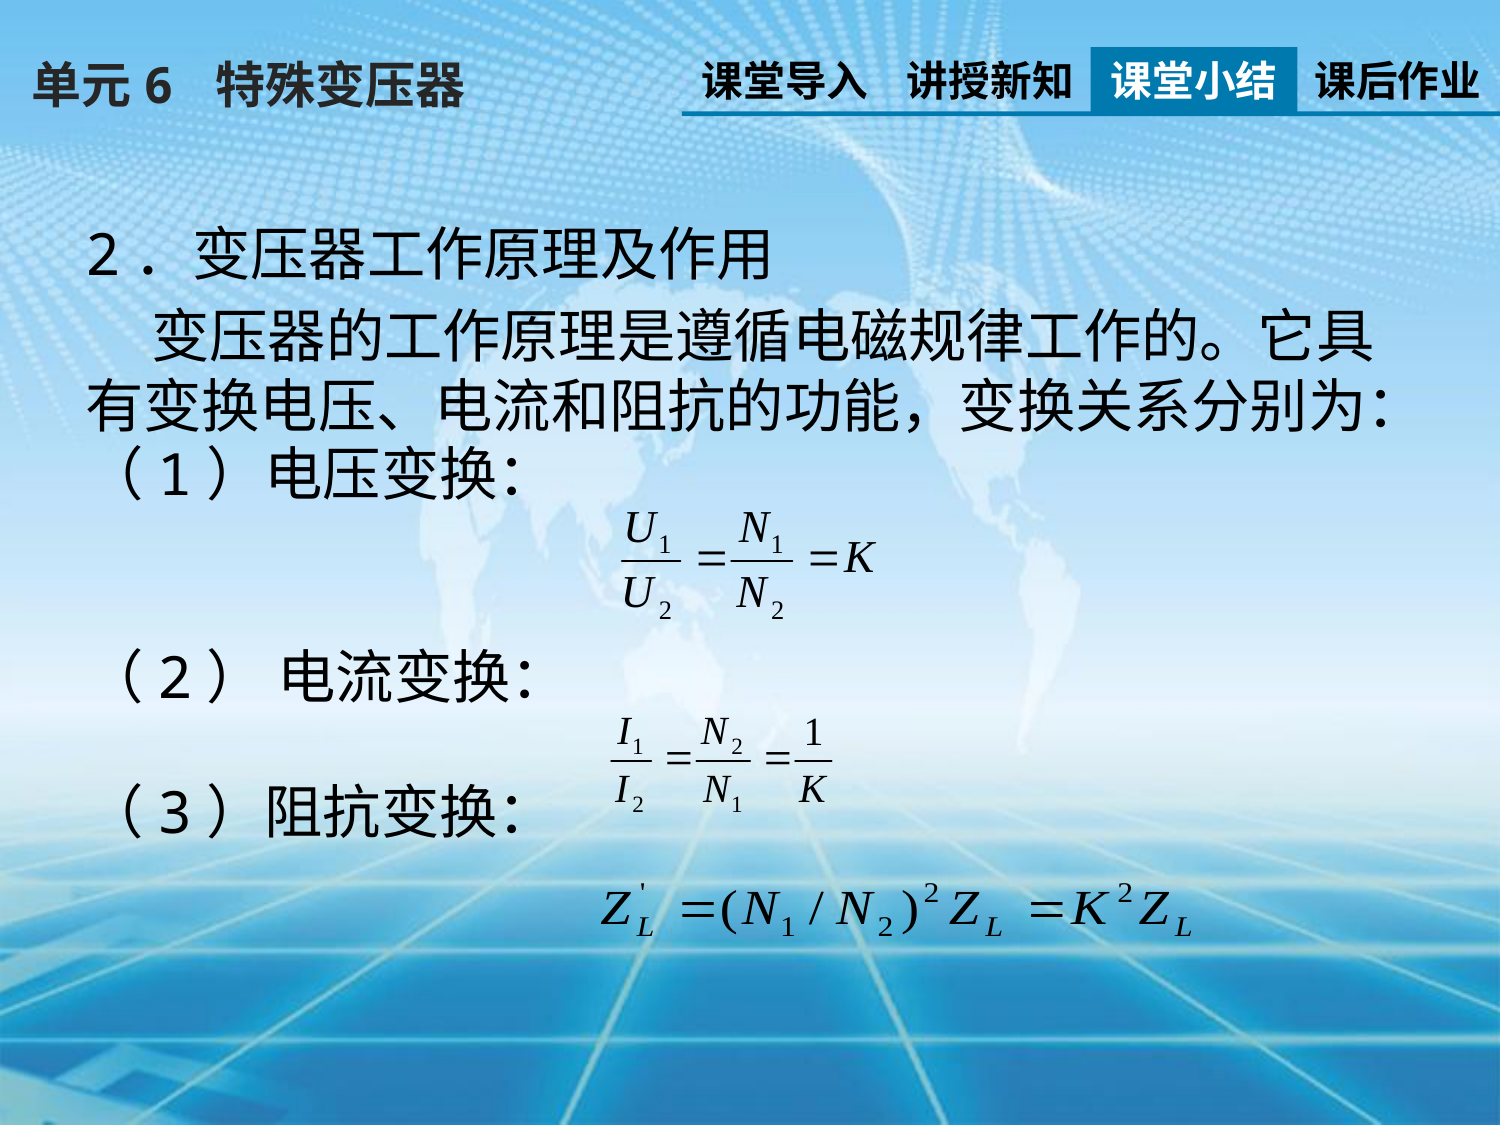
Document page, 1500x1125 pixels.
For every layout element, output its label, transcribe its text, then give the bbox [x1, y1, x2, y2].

text_box 单元6 特殊变压器 [17, 46, 1296, 121]
picture [0, 0, 1500, 1125]
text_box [681, 47, 1500, 114]
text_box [604, 703, 841, 821]
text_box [591, 871, 1203, 945]
text_box 2．变压器工作原理及作用 变压器的工作原理是遵循电磁规律工作的。它具有变换电压、电流和阻抗的功能，变换关系分别为： （1）电压变换： （2） 电流变换： （3）阻抗变换： [70, 209, 1417, 953]
